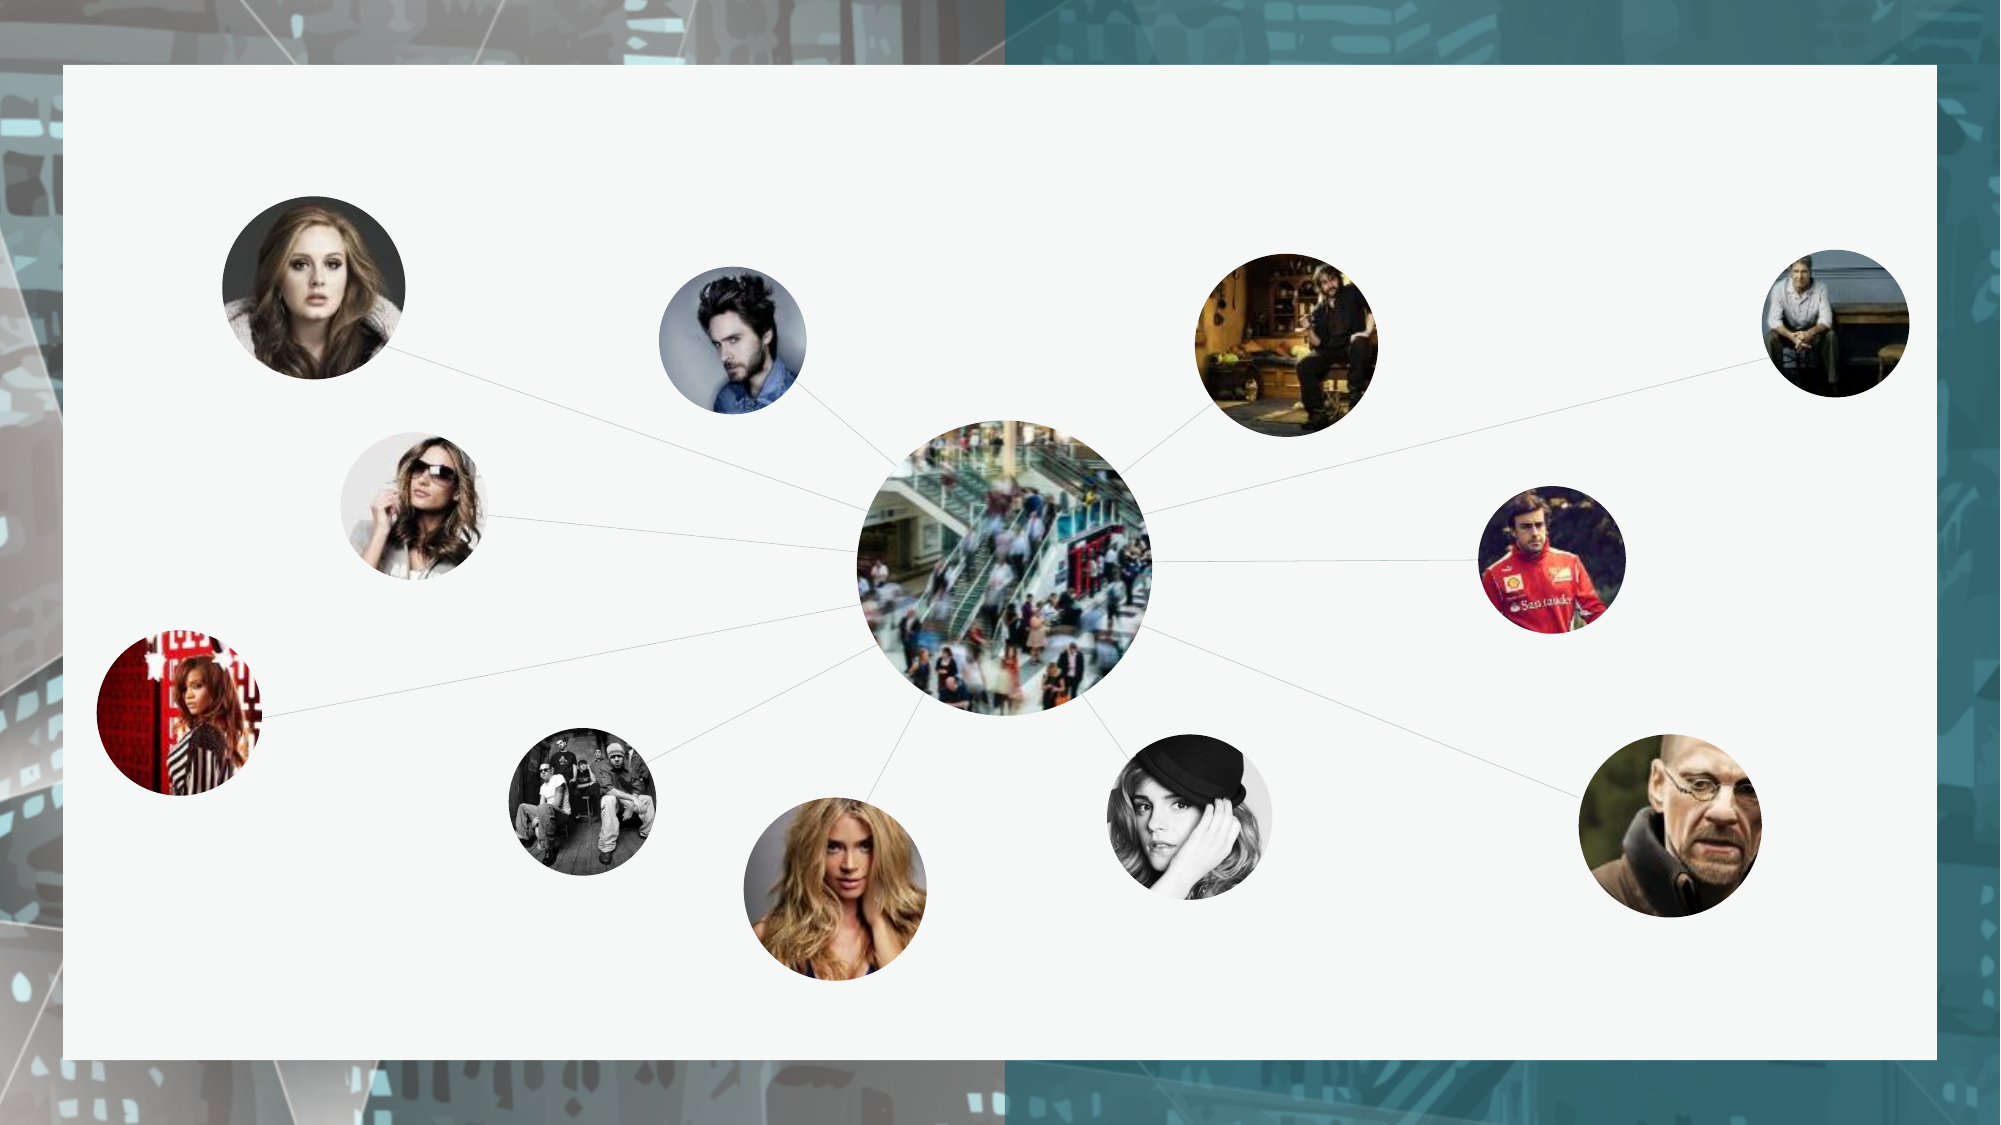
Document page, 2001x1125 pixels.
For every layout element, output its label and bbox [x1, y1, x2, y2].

picture [1194, 253, 1378, 437]
picture [743, 797, 927, 981]
picture [508, 727, 657, 876]
picture [96, 630, 263, 796]
picture [1761, 249, 1910, 398]
picture [222, 196, 406, 380]
picture [0, 0, 1004, 1125]
picture [856, 420, 1153, 716]
picture [1107, 734, 1273, 900]
picture [1578, 734, 1762, 918]
picture [658, 266, 807, 415]
picture [1478, 486, 1626, 634]
picture [340, 432, 489, 580]
